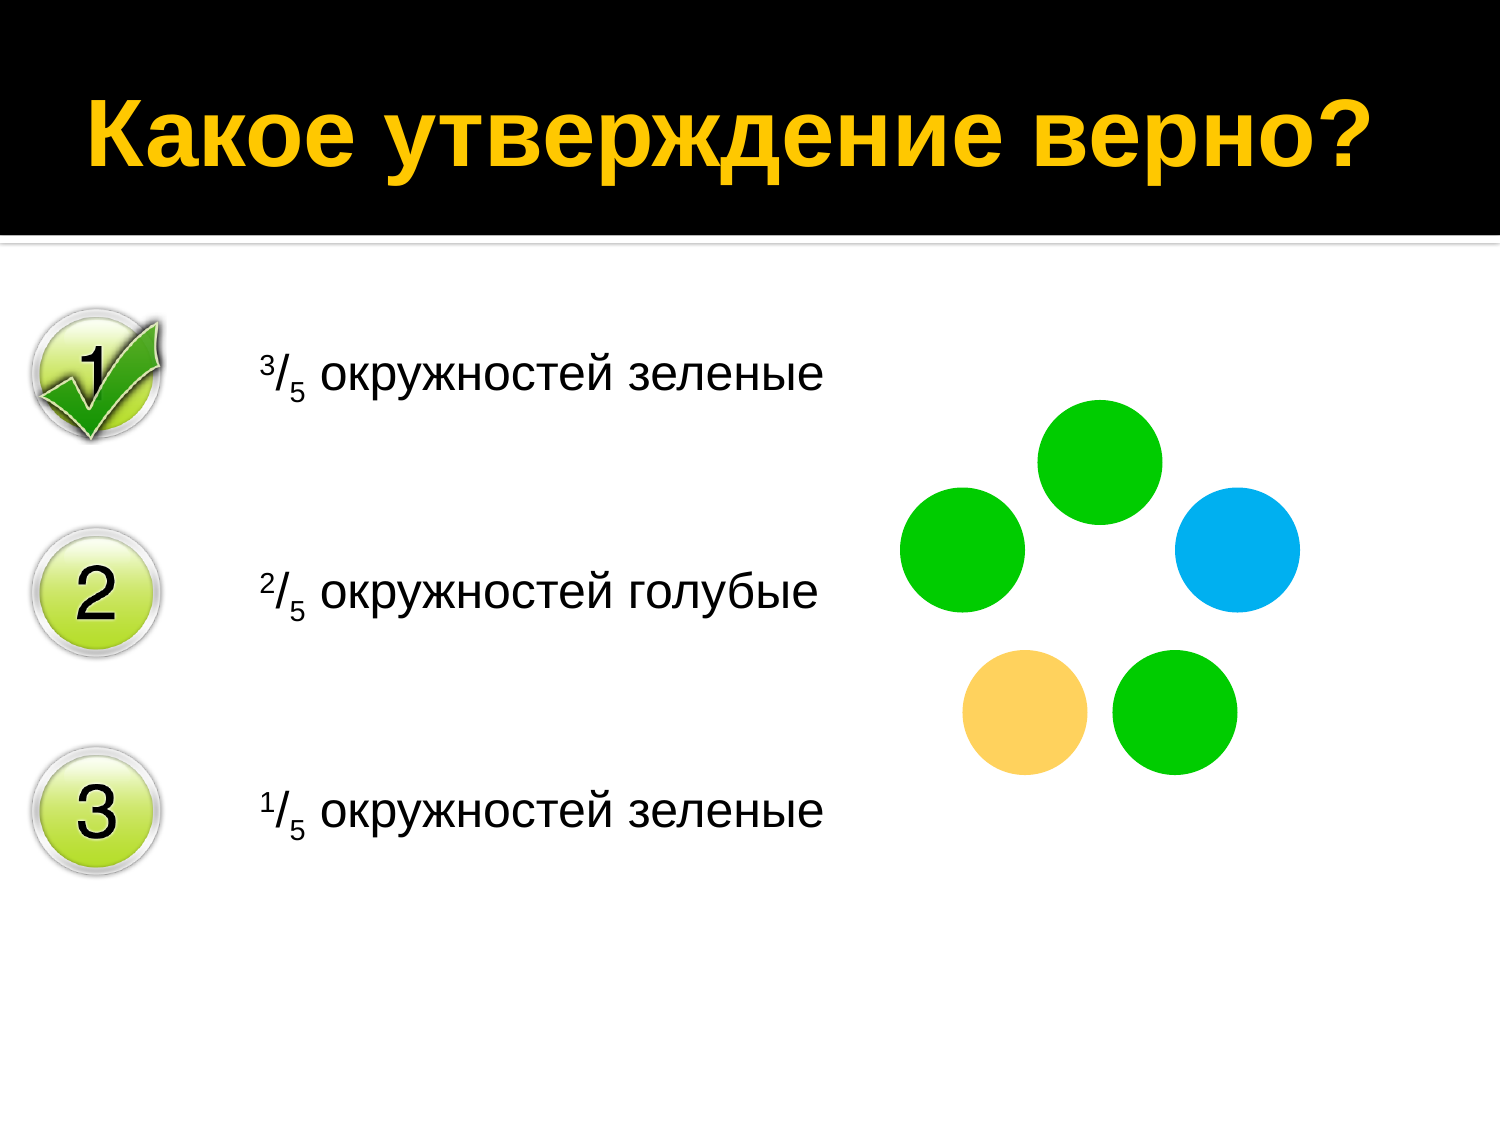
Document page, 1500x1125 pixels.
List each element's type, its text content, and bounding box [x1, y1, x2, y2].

list 2/5 окружностей голубые [225, 493, 900, 693]
list 1/5 окружностей зеленые [225, 711, 875, 913]
text_box [1033, 396, 1167, 529]
text_box Какое из следующих определений правильно характеризует окружности? [74, 45, 1425, 233]
text_box [1171, 483, 1304, 617]
picture [25, 522, 167, 664]
text_box [1108, 646, 1242, 779]
text_box [896, 483, 1029, 617]
text_box [958, 646, 1092, 779]
list 3/5 окружностей зеленые [225, 274, 938, 474]
picture [25, 741, 167, 882]
text_box Какое утверждение верно? [70, 34, 1421, 223]
picture [25, 303, 167, 445]
